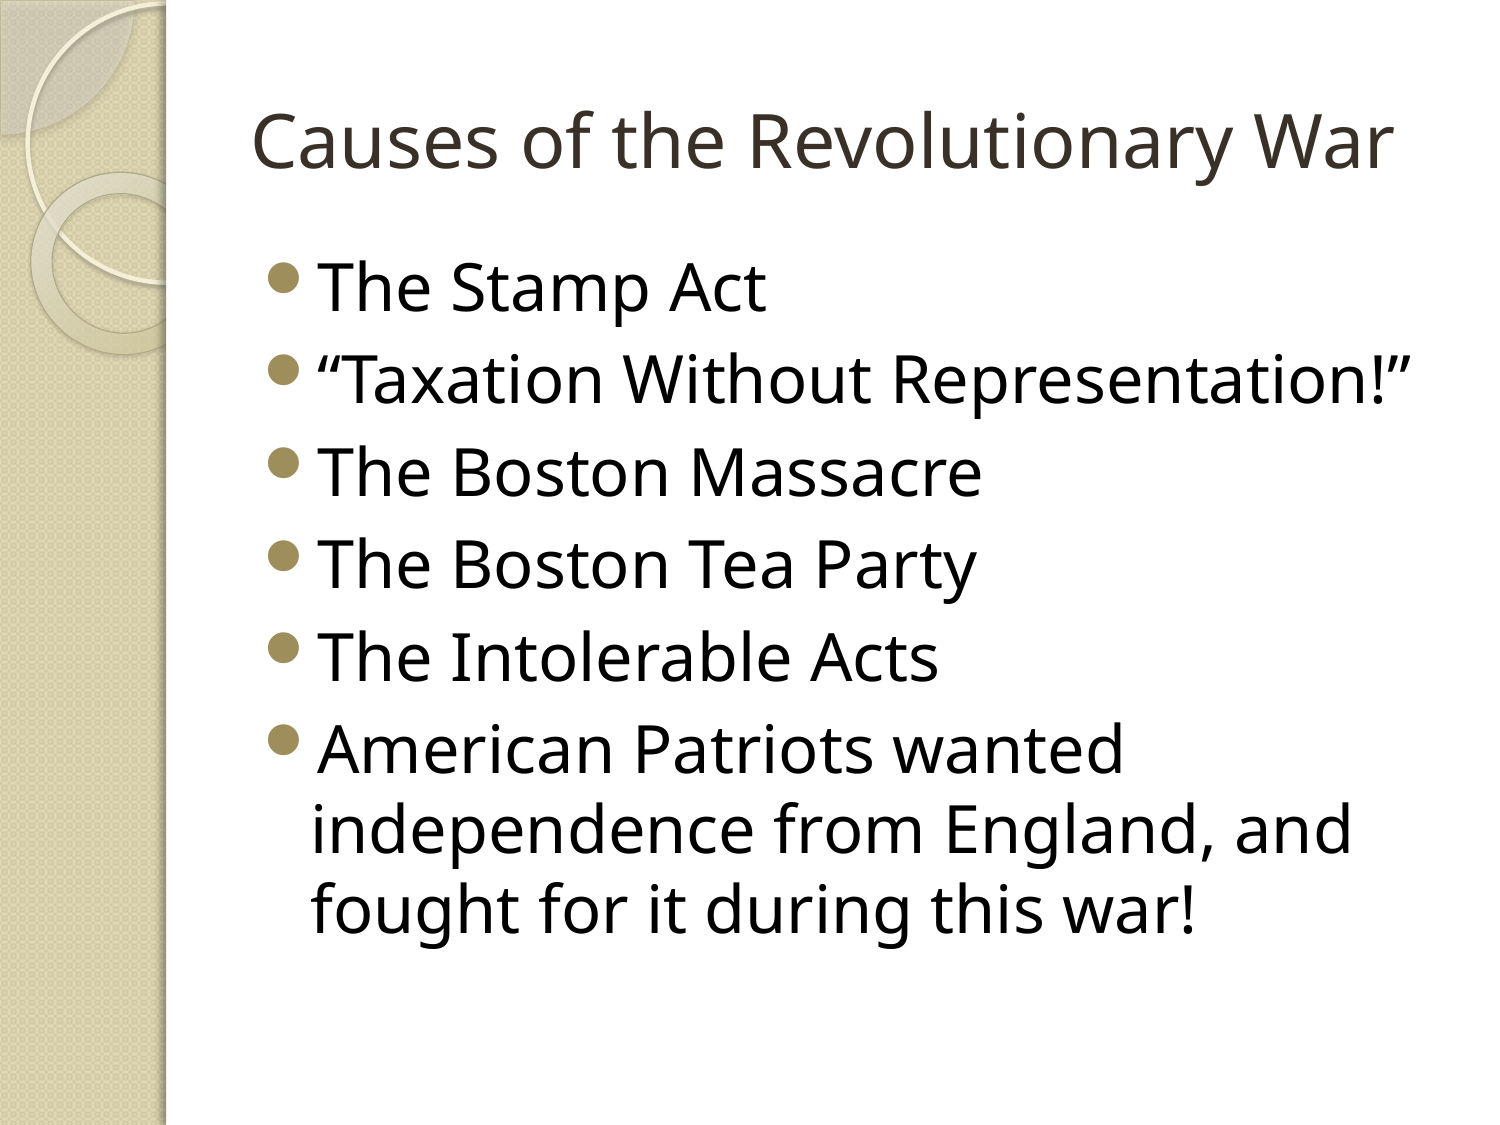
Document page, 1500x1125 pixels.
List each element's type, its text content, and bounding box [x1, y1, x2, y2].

title Causes of the Revolutionary War [235, 45, 1466, 233]
list The Stamp Act “Taxation Without Representation!” The Boston Massacre The Boston Tea Party The Intolerable Acts American Patriots wanted independence from England, and fought for it during this war! [235, 237, 1466, 1025]
